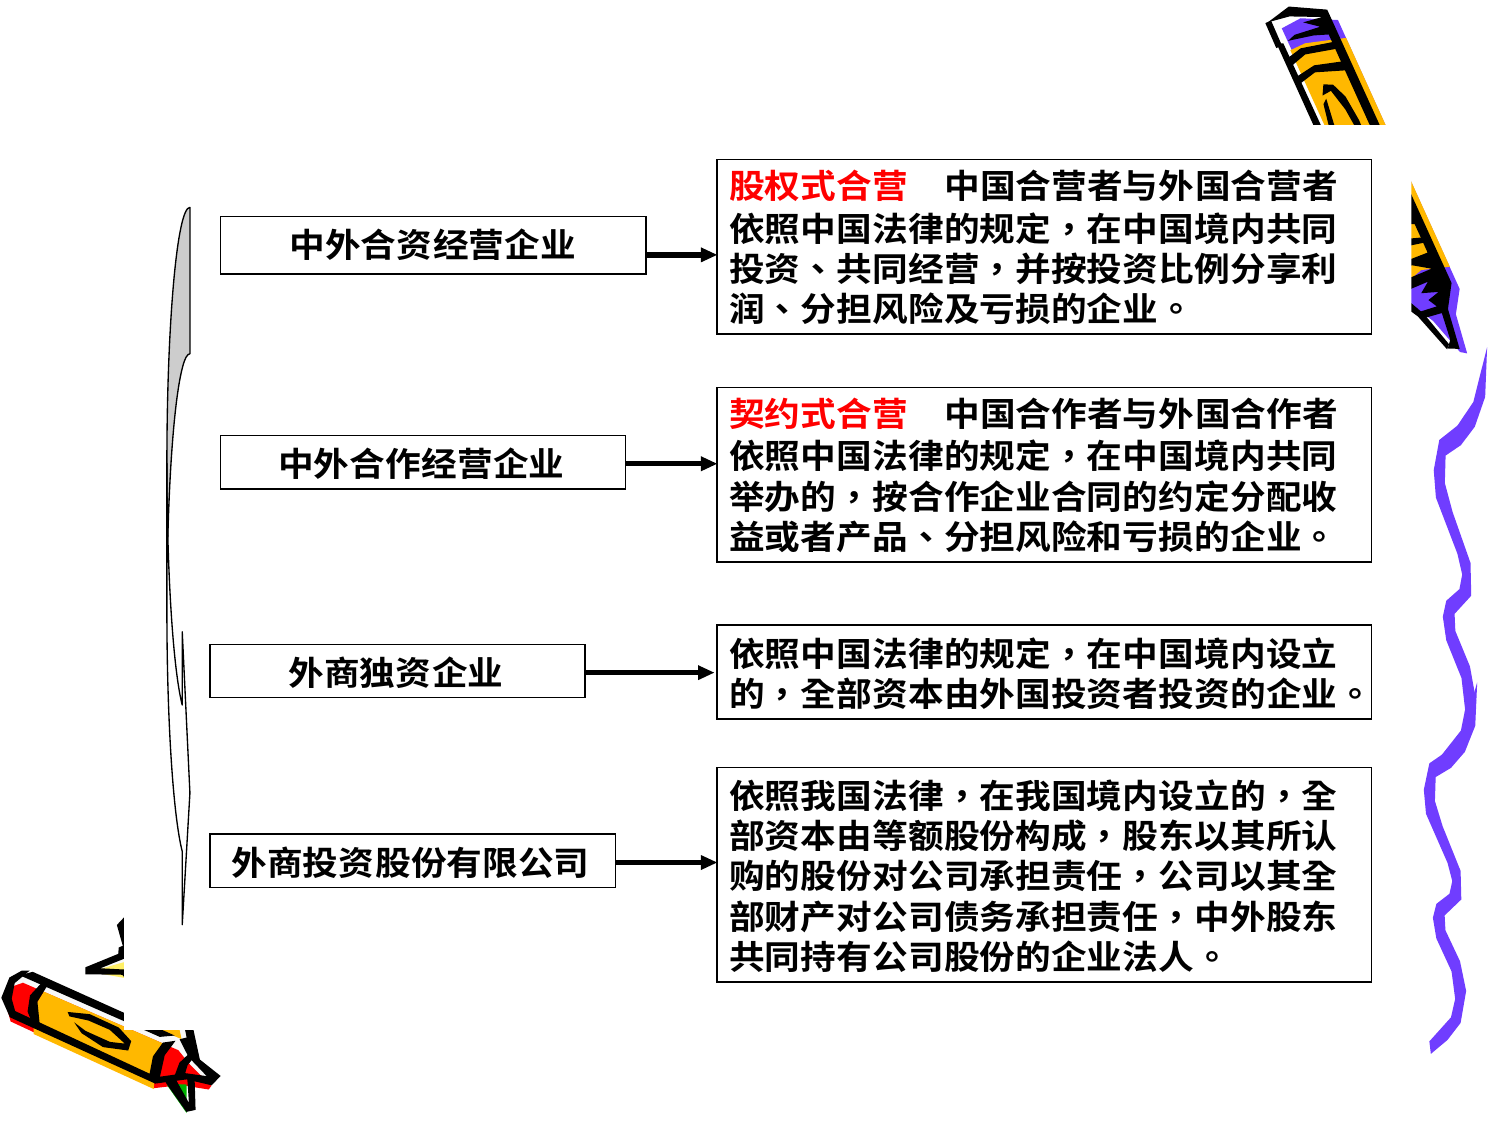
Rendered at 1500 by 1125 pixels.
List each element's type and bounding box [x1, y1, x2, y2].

text_box [123, 125, 1412, 1031]
